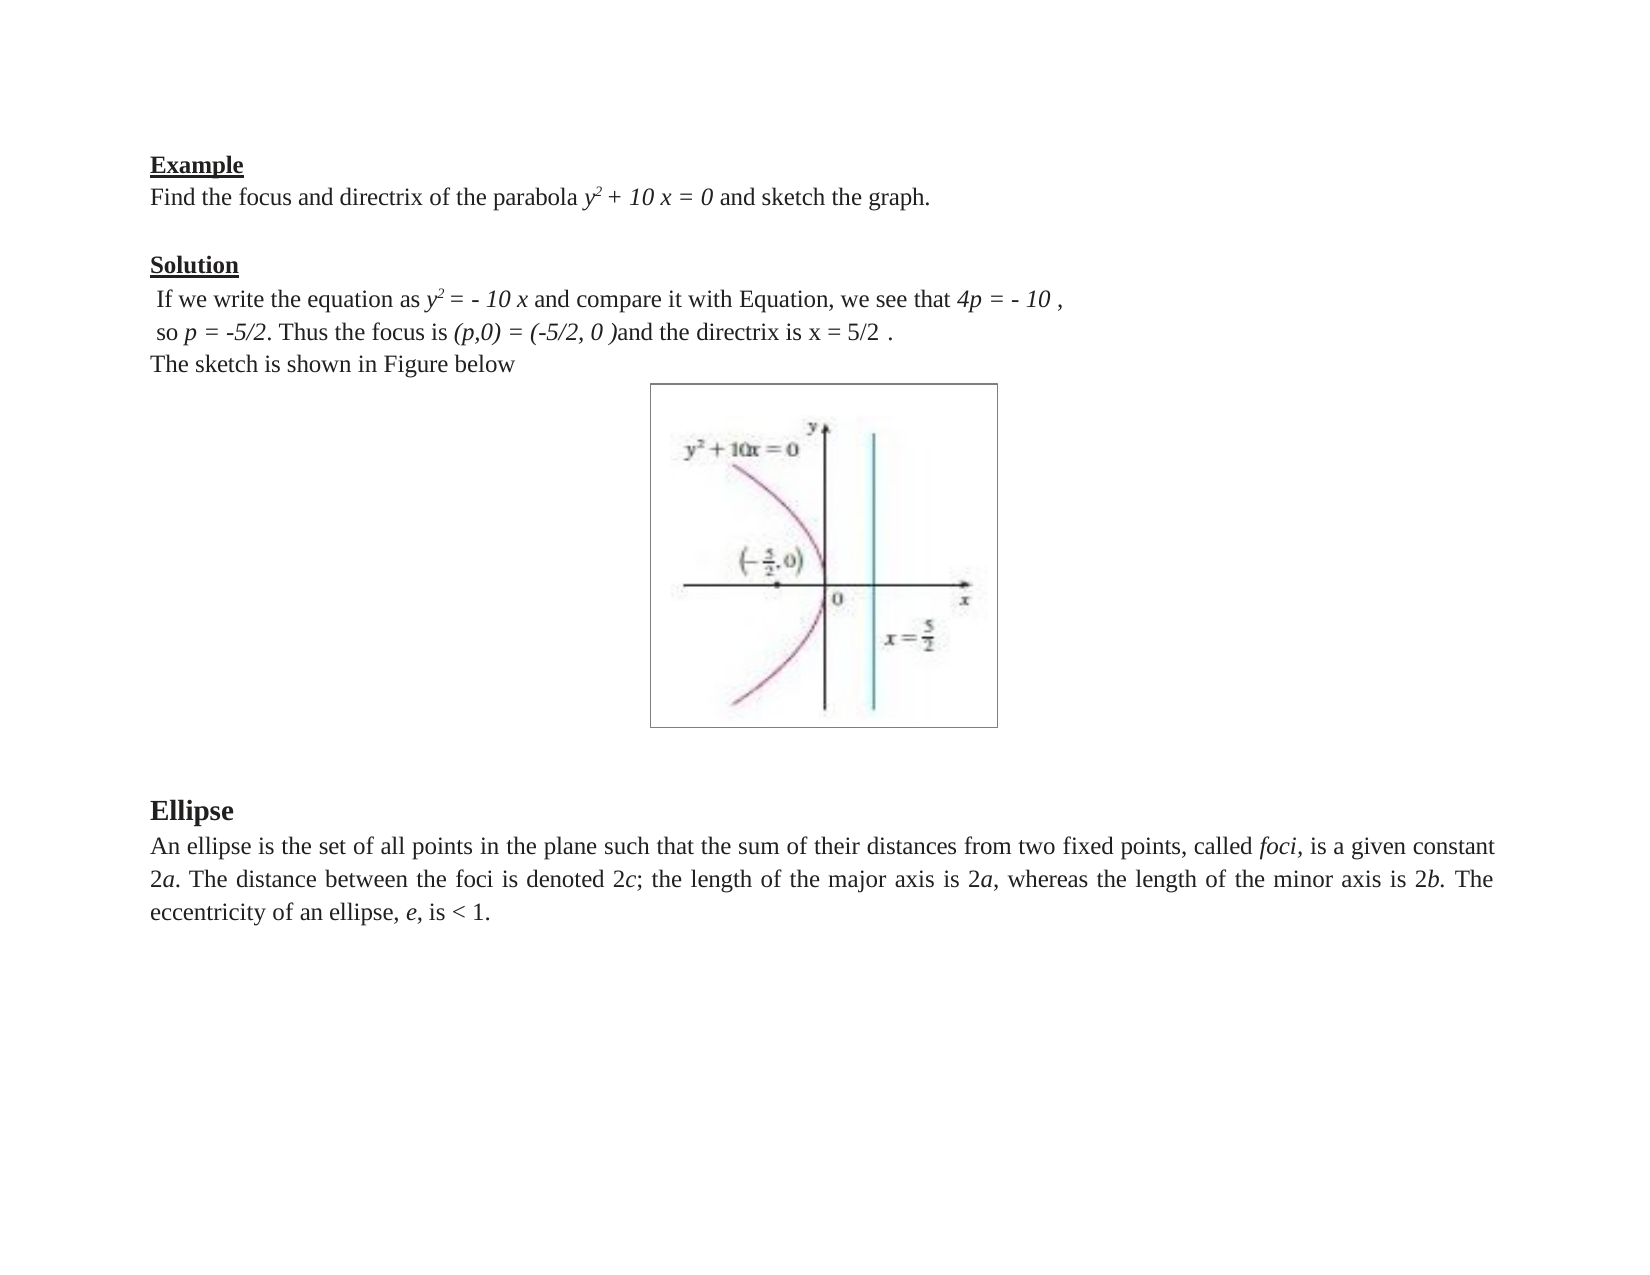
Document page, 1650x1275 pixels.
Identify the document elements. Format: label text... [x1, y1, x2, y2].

text_box Ellipse An ellipse is the set of all points in the plane such that the sum of their distances from two fixed points, called foci, is a given constant 2a. The distance between the foci is denoted 2c; the length of the major axis is 2a, whereas the length of the minor axis is 2b. The eccentricity of an ellipse, e, is < 1. [147, 785, 1503, 926]
text_box Example Find the focus and directrix of the parabola y2 + 10 x = 0 and sketch the graph. Solution If we write the equation as y2 = - 10 x and compare it with Equation, we see that 4p = - 10 , so p = -5/2. Thus the focus is (p,0) = (-5/2, 0 )and the directrix is x = 5/2 . The sketch is shown in Figure below [147, 143, 1087, 378]
text_box [650, 383, 998, 728]
